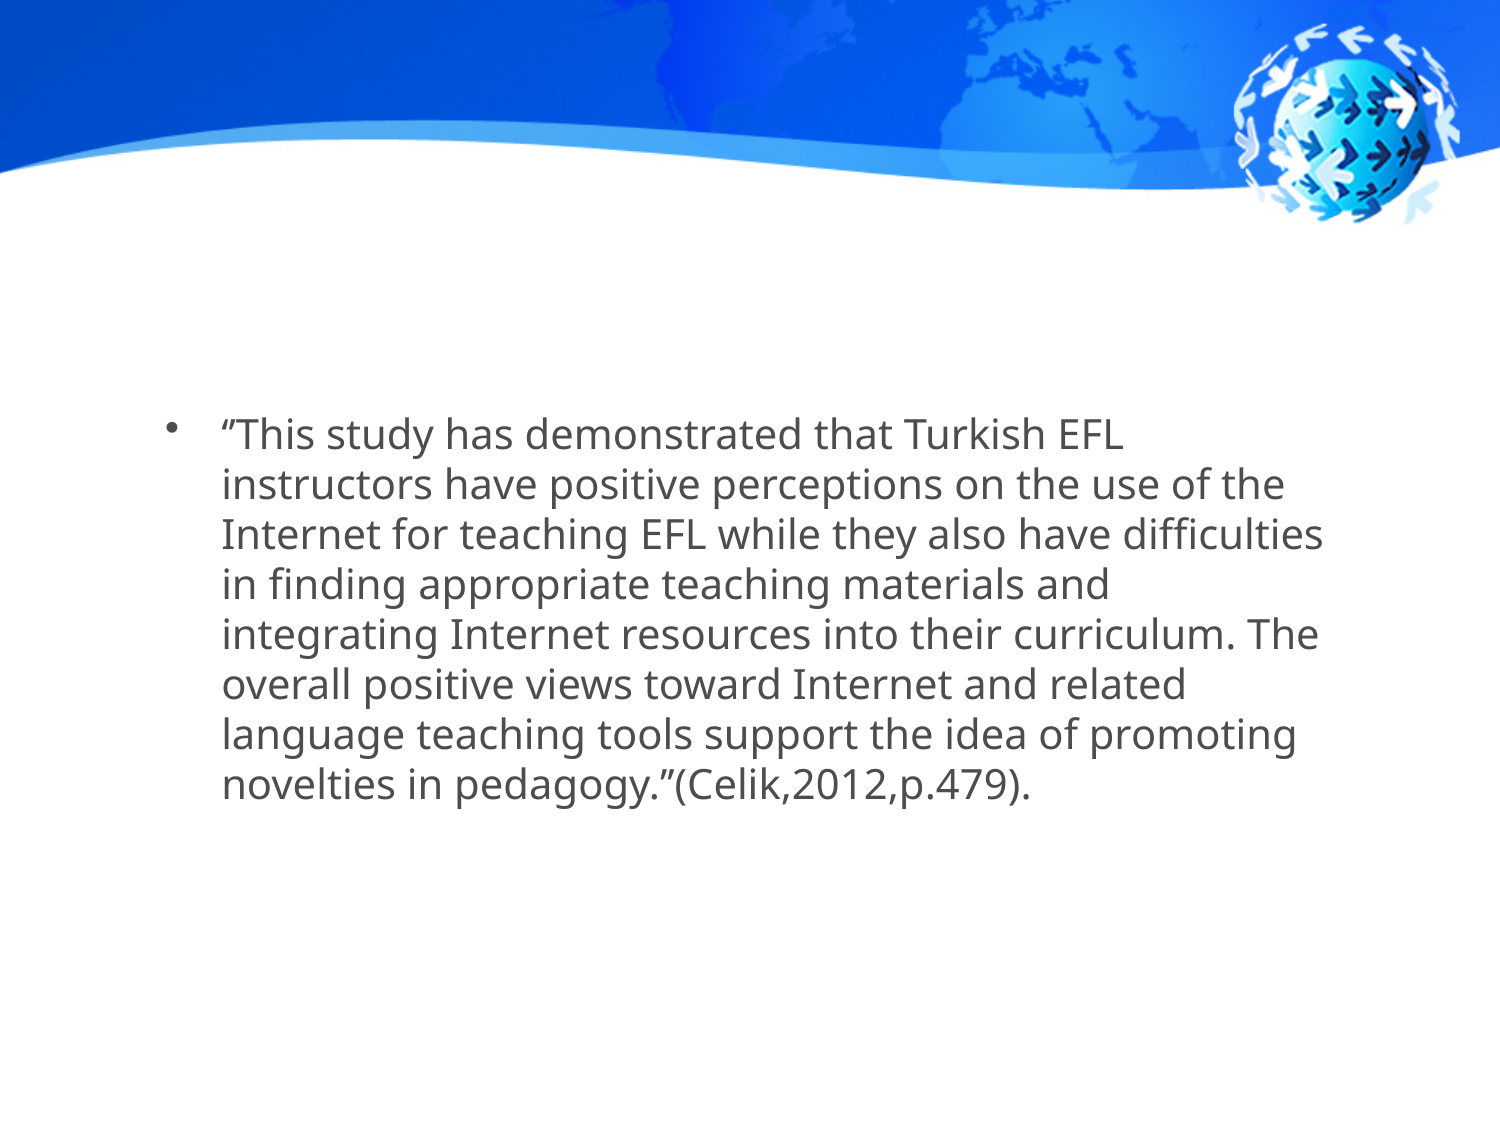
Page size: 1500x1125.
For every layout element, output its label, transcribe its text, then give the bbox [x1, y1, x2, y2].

list ‘’This study has demonstrated that Turkish EFL instructors have positive perceptions on the use of the Internet for teaching EFL while they also have difficulties in finding appropriate teaching materials and integrating Internet resources into their curriculum. The overall positive views toward Internet and related language teaching tools support the idea of promoting novelties in pedagogy.’’(Celik,2012,p.479). [149, 399, 1351, 1088]
picture [0, 0, 1500, 1125]
